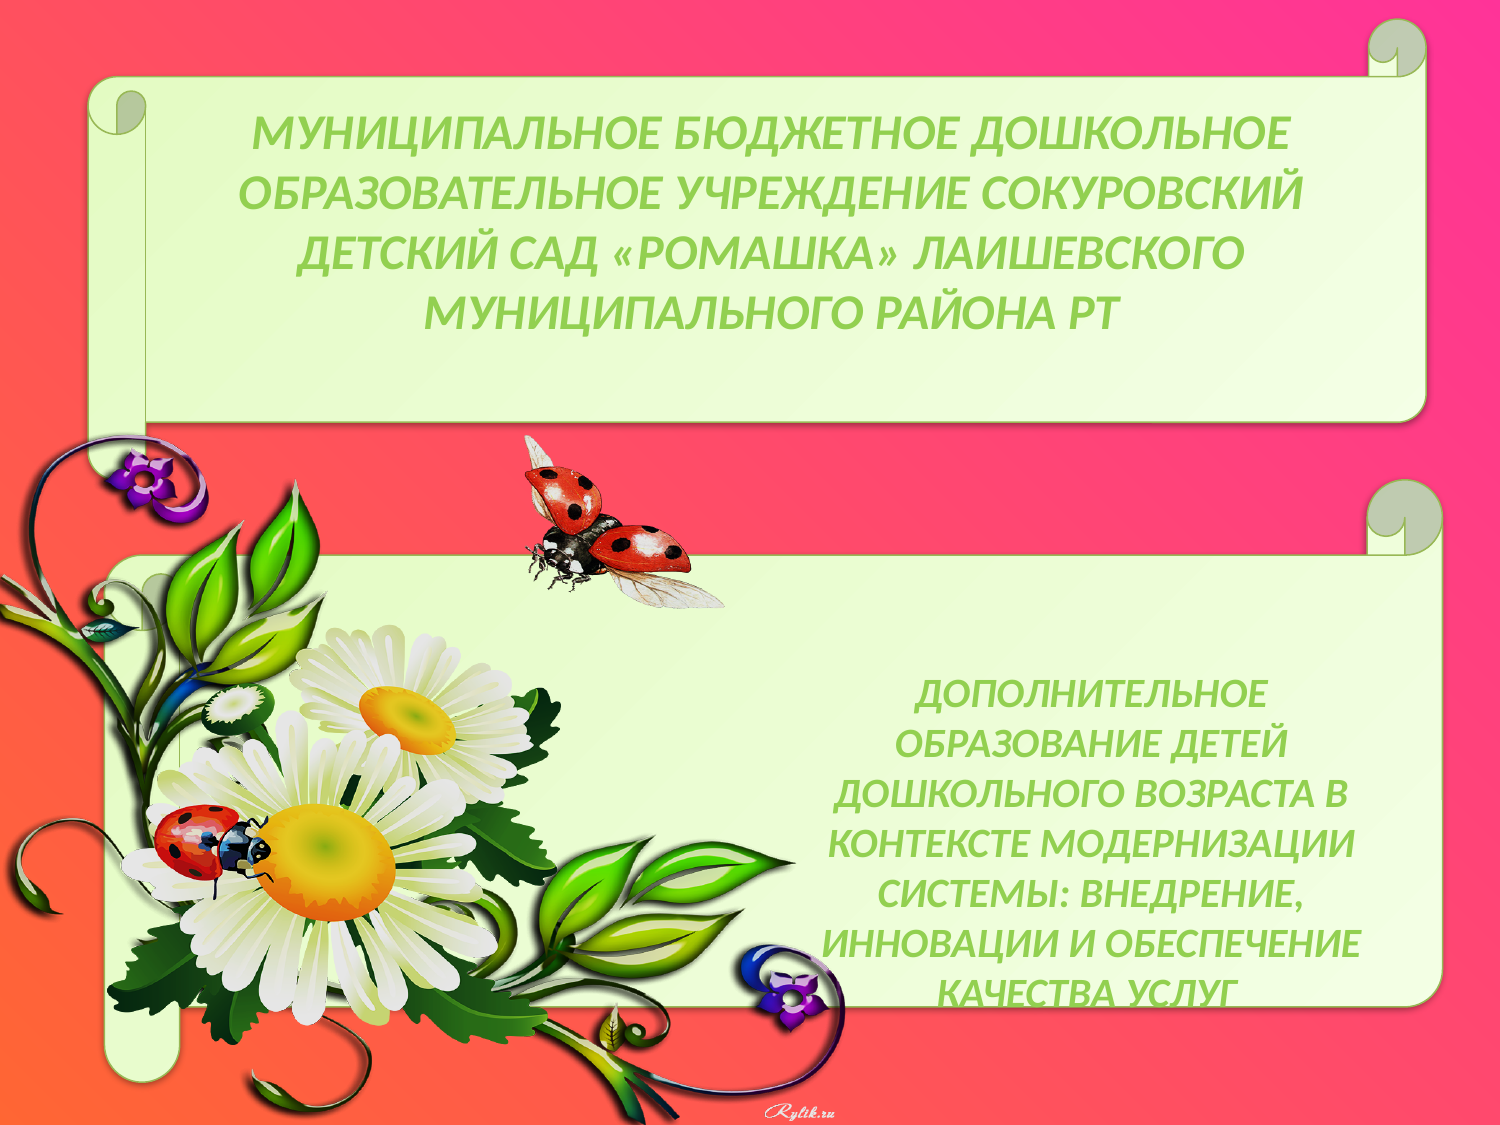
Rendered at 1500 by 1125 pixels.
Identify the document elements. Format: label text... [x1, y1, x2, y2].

picture [0, 431, 847, 1125]
text_box ДОПОЛНИТЕЛЬНОЕ ОБРАЗОВАНИЕ ДЕТЕЙ ДОШКОЛЬНОГО ВОЗРАСТА В КОНТЕКСТЕ МОДЕРНИЗАЦИИ СИСТЕМЫ: ВНЕДРЕНИЕ, ИННОВАЦИИ И ОБЕСПЕЧЕНИЕ КАЧЕСТВА УСЛУГ [852, 478, 1444, 1008]
text_box МУНИЦИПАЛЬНОЕ БЮДЖЕТНОЕ ДОШКОЛЬНОЕ ОБРАЗОВАТЕЛЬНОЕ УЧРЕЖДЕНИЕ СОКУРОВСКИЙ ДЕТСКИЙ САД «РОМАШКА» ЛАИШЕВСКОГО МУНИЦИПАЛЬНОГО РАЙОНА РТ [87, 18, 1427, 429]
